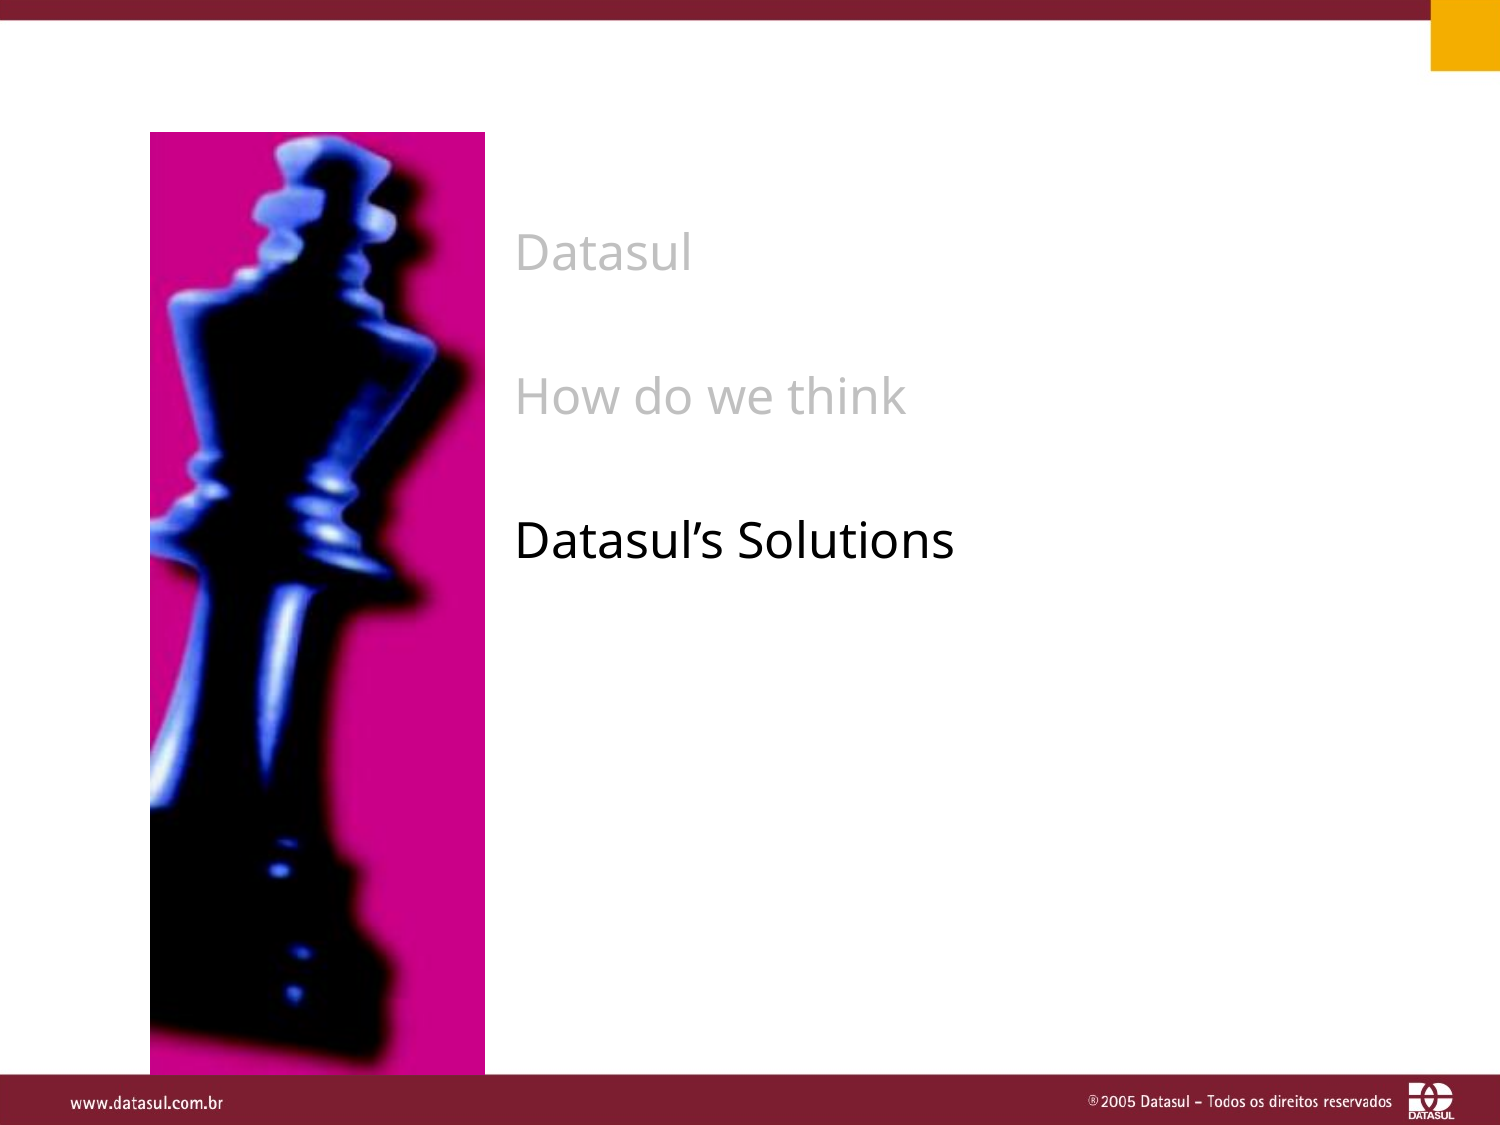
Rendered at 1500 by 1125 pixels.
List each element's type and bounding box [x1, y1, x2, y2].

picture [0, 0, 1500, 1125]
text_box [499, 368, 1463, 432]
text_box [499, 512, 1188, 576]
text_box [1062, 24, 1500, 94]
text_box [500, 224, 1425, 288]
